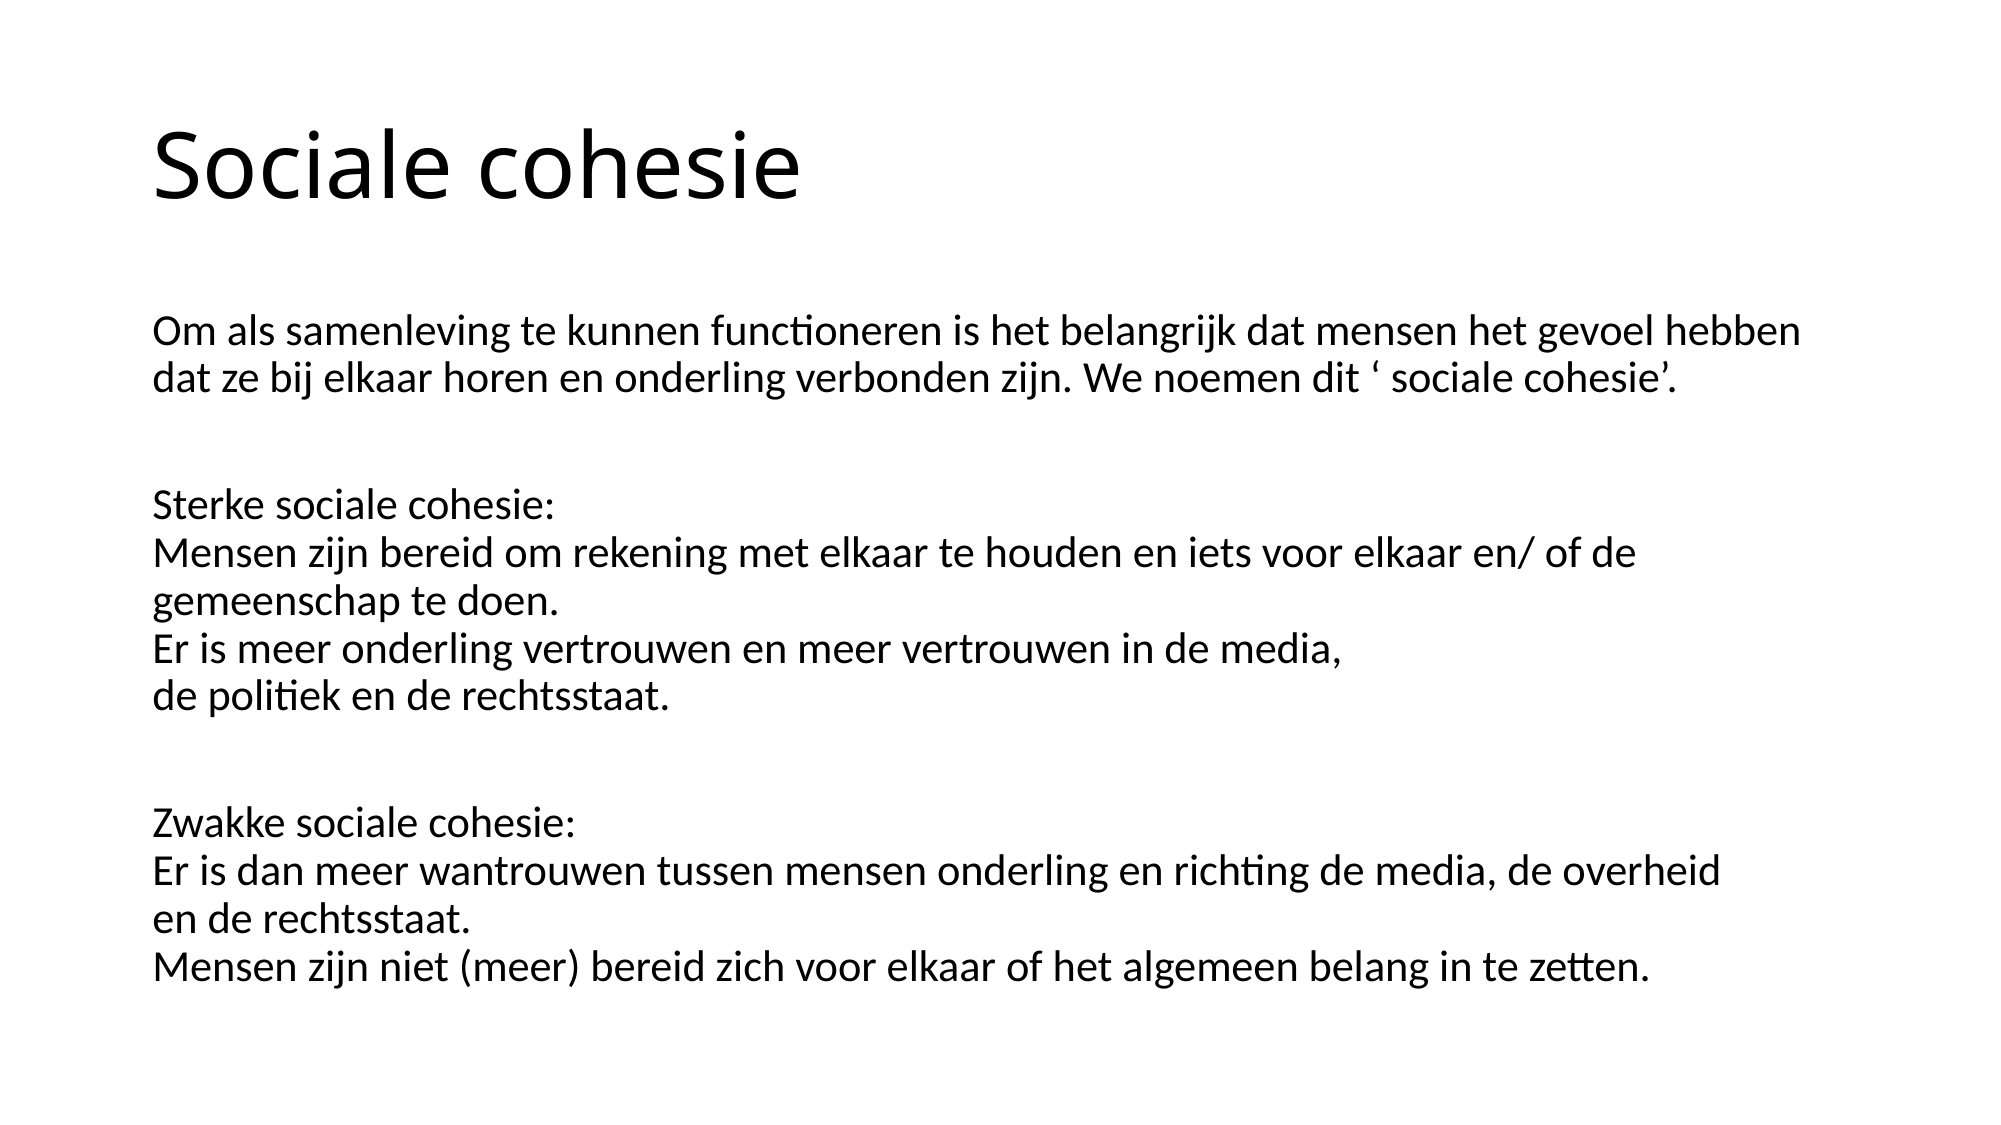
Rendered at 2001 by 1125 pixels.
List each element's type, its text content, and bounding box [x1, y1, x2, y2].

title Sociale cohesie [137, 59, 1863, 278]
list Om als samenleving te kunnen functioneren is het belangrijk dat mensen het gevoel hebben dat ze bij elkaar horen en onderling verbonden zijn. We noemen dit ‘ sociale cohesie’. Sterke sociale cohesie: Mensen zijn bereid om rekening met elkaar te houden en iets voor elkaar en/ of de gemeenschap te doen. Er is meer onderling vertrouwen en meer vertrouwen in de media, de politiek en de rechtsstaat. Zwakke sociale cohesie: Er is dan meer wantrouwen tussen mensen onderling en richting de media, de overheid en de rechtsstaat. Mensen zijn niet (meer) bereid zich voor elkaar of het algemeen belang in te zetten. [137, 299, 1863, 1014]
